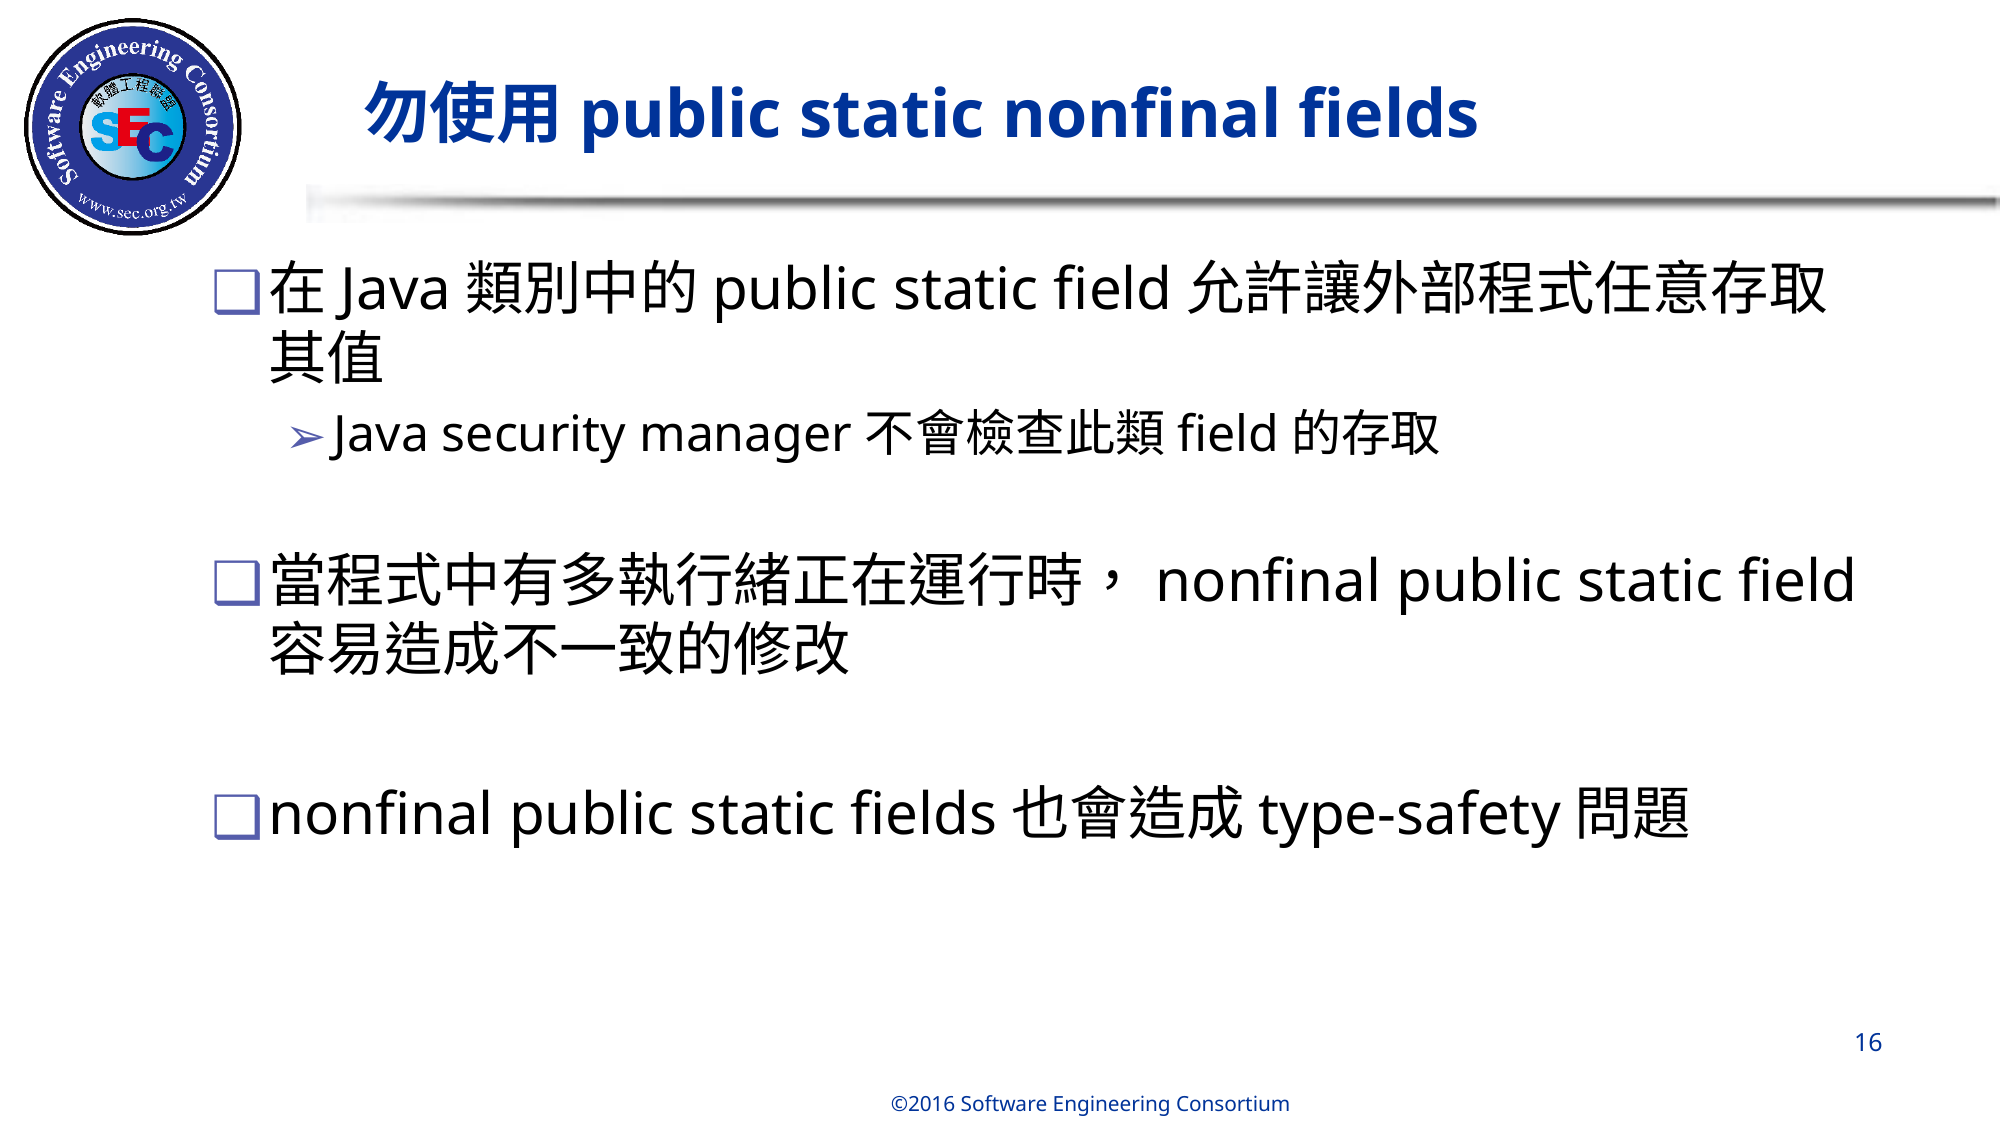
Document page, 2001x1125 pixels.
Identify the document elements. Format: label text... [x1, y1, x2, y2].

title 勿使用public static nonfinal fields [348, 42, 2000, 179]
slide_number ‹#› [1481, 1019, 1898, 1094]
picture [306, 184, 2000, 223]
list 在Java類別中的public static field允許讓外部程式任意存取其值 Java security manager不會檢查此類field的存取 當程式中有多執行緒正在運行時，nonfinal public static field容易造成不一致的修改 nonfinal public static fields也會造成type-safety問題 [196, 243, 1898, 1000]
picture [0, 0, 265, 259]
